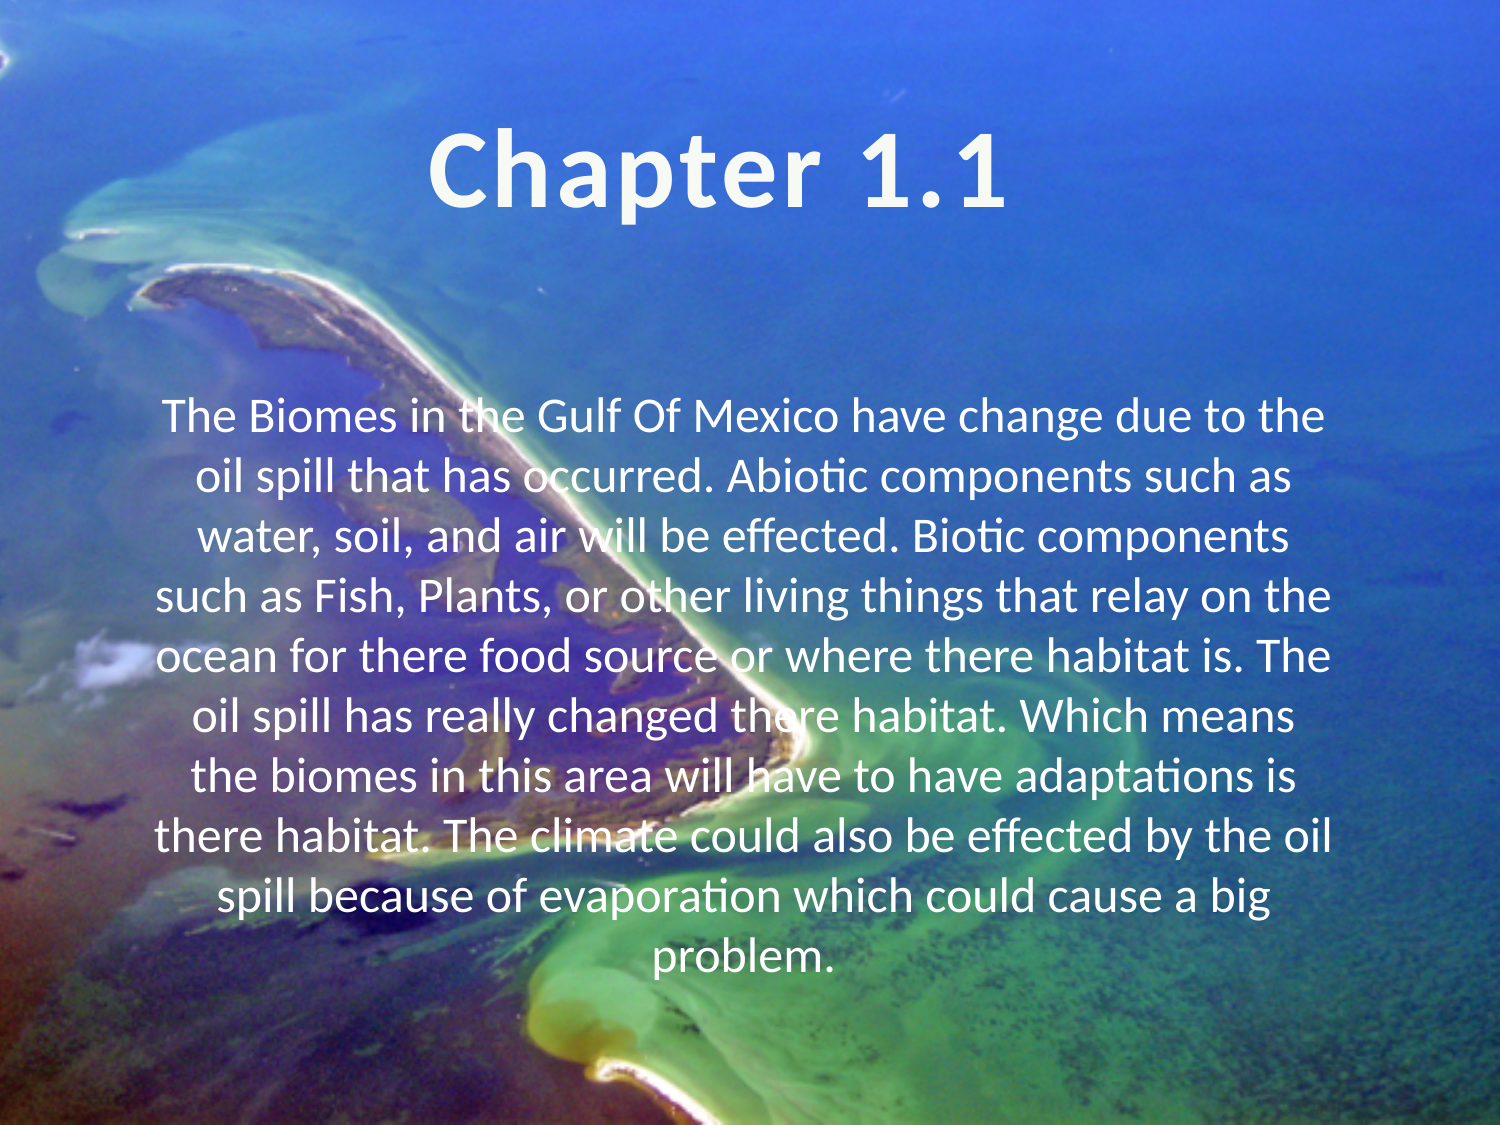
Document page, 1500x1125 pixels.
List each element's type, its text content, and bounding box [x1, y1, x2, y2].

text_box Chapter 1.1 [99, 87, 1338, 238]
picture [0, 0, 1500, 1125]
subtitle The Biomes in the Gulf Of Mexico have change due to the oil spill that has occurred. Abiotic components such as water, soil, and air will be effected. Biotic components such as Fish, Plants, or other living things that relay on the ocean for there food source or where there habitat is. The oil spill has really changed there habitat. Which means the biomes in this area will have to have adaptations is there habitat. The climate could also be effected by the oil spill because of evaporation which could cause a big problem. [137, 375, 1350, 775]
